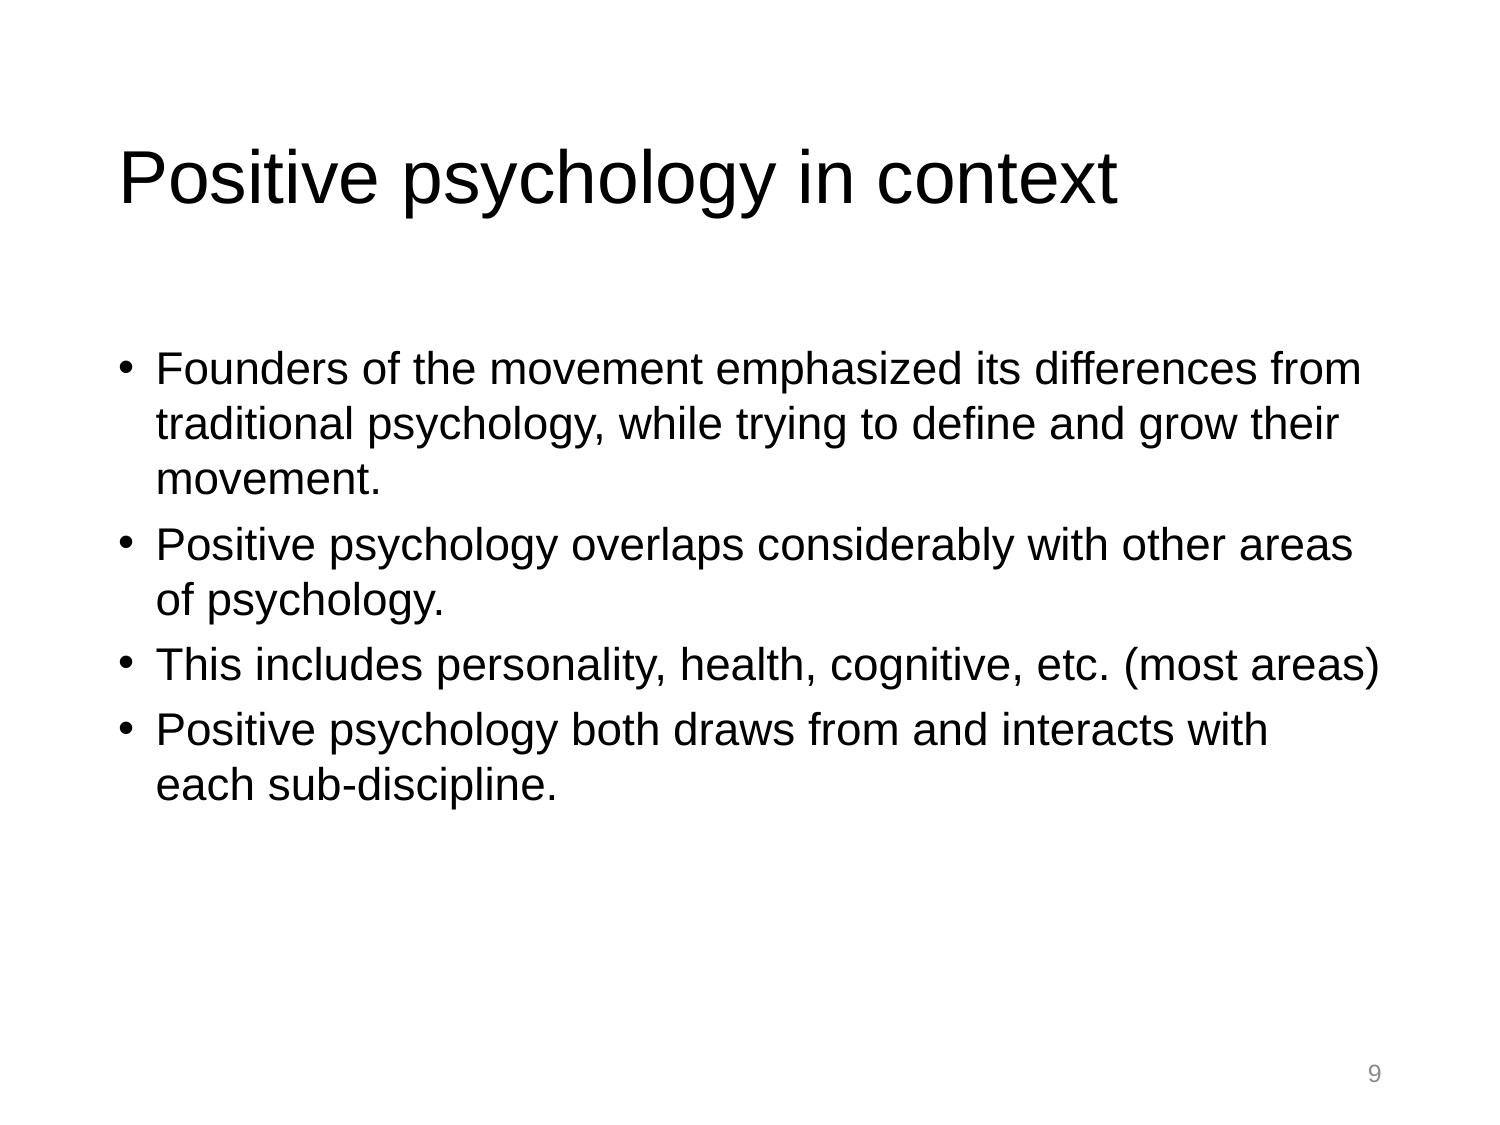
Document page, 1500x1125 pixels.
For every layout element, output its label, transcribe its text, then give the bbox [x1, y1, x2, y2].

list Founders of the movement emphasized its differences from traditional psychology, while trying to define and grow their movement. Positive psychology overlaps considerably with other areas of psychology. This includes personality, health, cognitive, etc. (most areas) Positive psychology both draws from and interacts with each sub-discipline. [103, 331, 1397, 1013]
title Positive psychology in context [103, 70, 1397, 288]
slide_number 9 [1059, 1042, 1397, 1103]
